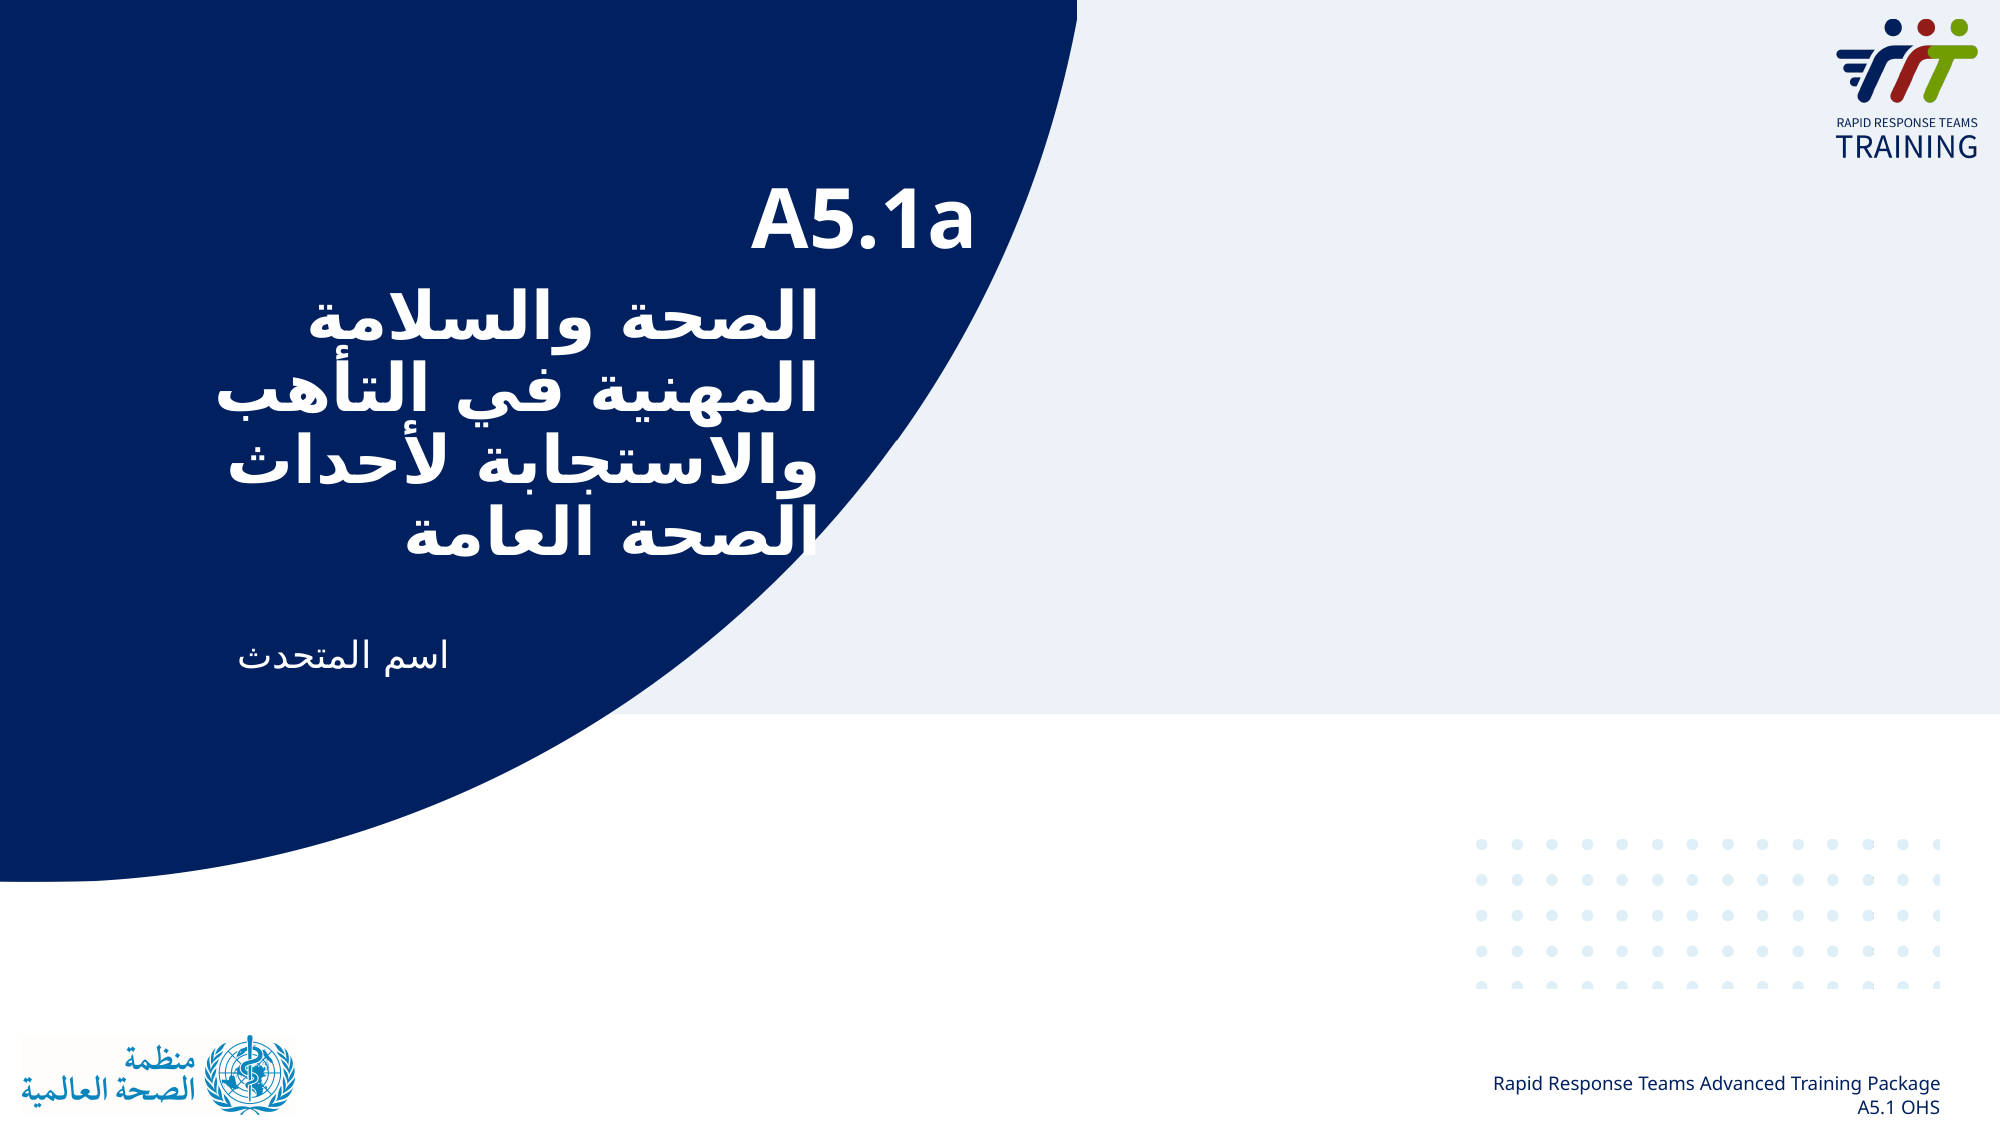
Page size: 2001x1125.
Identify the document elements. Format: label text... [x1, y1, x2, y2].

picture [252, 1050, 258, 1059]
picture [1835, 19, 1978, 167]
picture [22, 1035, 295, 1115]
picture [1476, 839, 1940, 989]
text_box A5.1a [0, 157, 986, 273]
text_box اسم المتحدث [105, 623, 459, 684]
slide_number 1 [1882, 1037, 1916, 1092]
picture [0, 0, 1077, 882]
title الصحة والسلامة المهنية في التأهب والاستجابة لأحداث الصحة العامة [91, 227, 830, 625]
